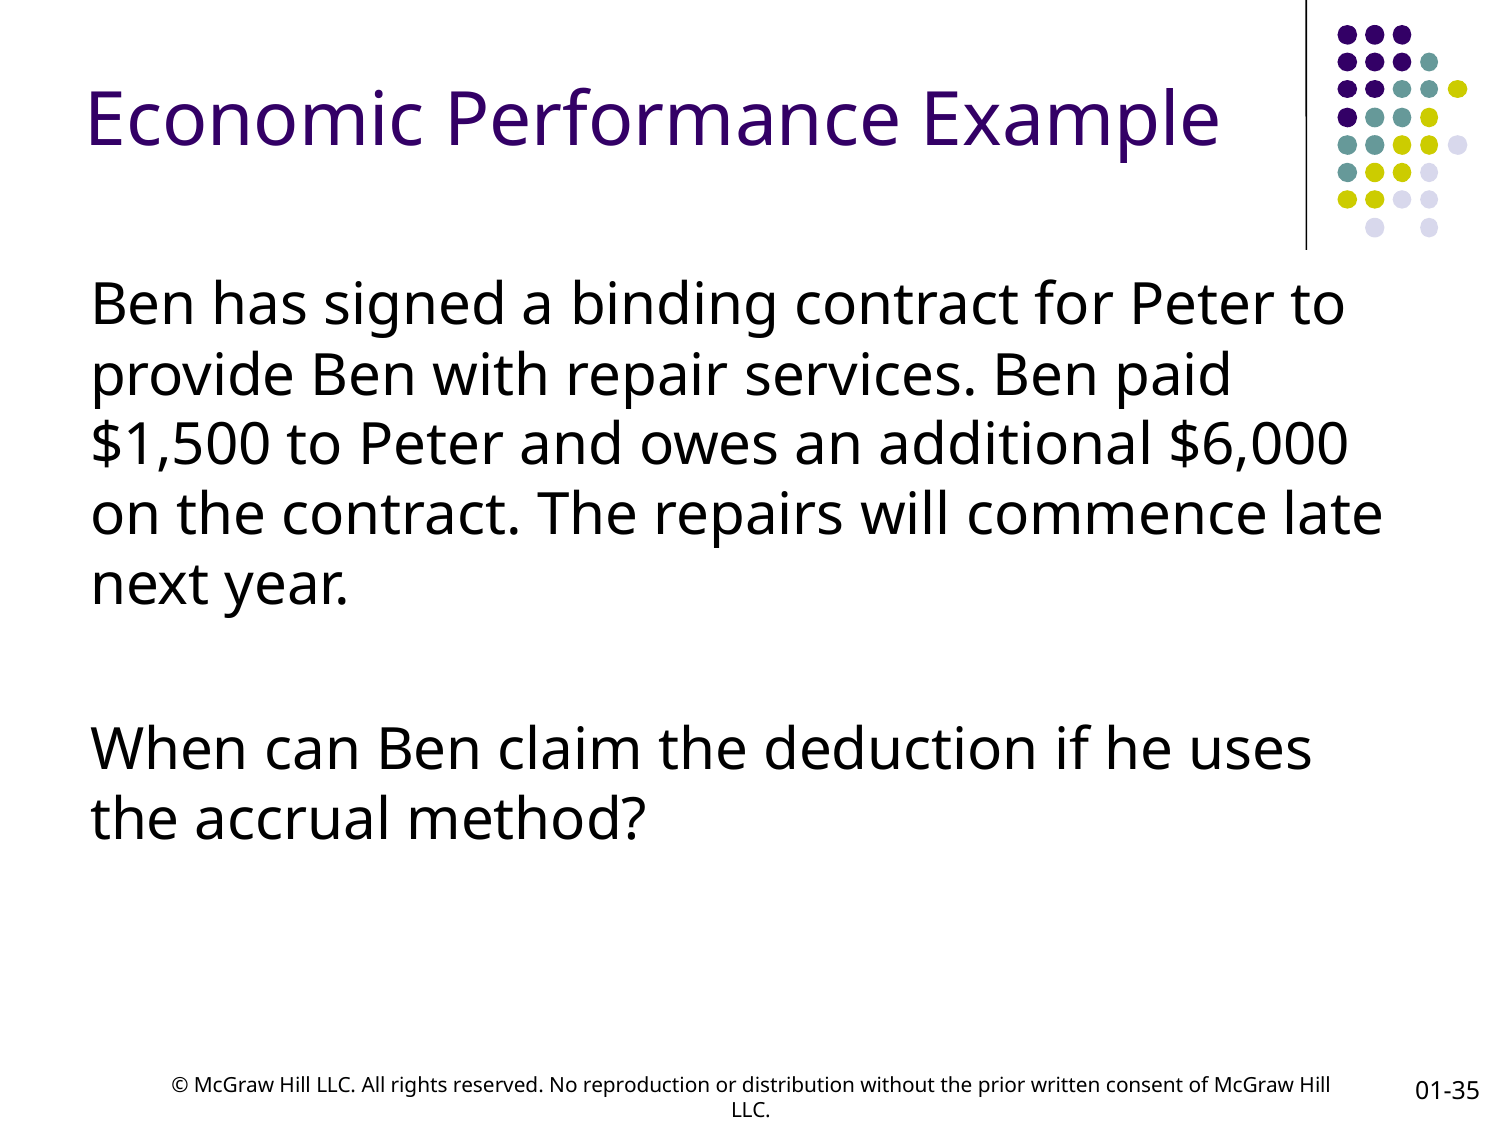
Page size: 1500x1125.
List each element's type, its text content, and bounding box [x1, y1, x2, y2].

list Ben has signed a binding contract for Peter to provide Ben with repair services. Ben paid $1,500 to Peter and owes an additional $6,000 on the contract. The repairs will commence late next year. When can Ben claim the deduction if he uses the accrual method? [75, 259, 1425, 1062]
slide_number 01-35 [1345, 1061, 1496, 1122]
title Economic Performance Example [32, 8, 1275, 234]
